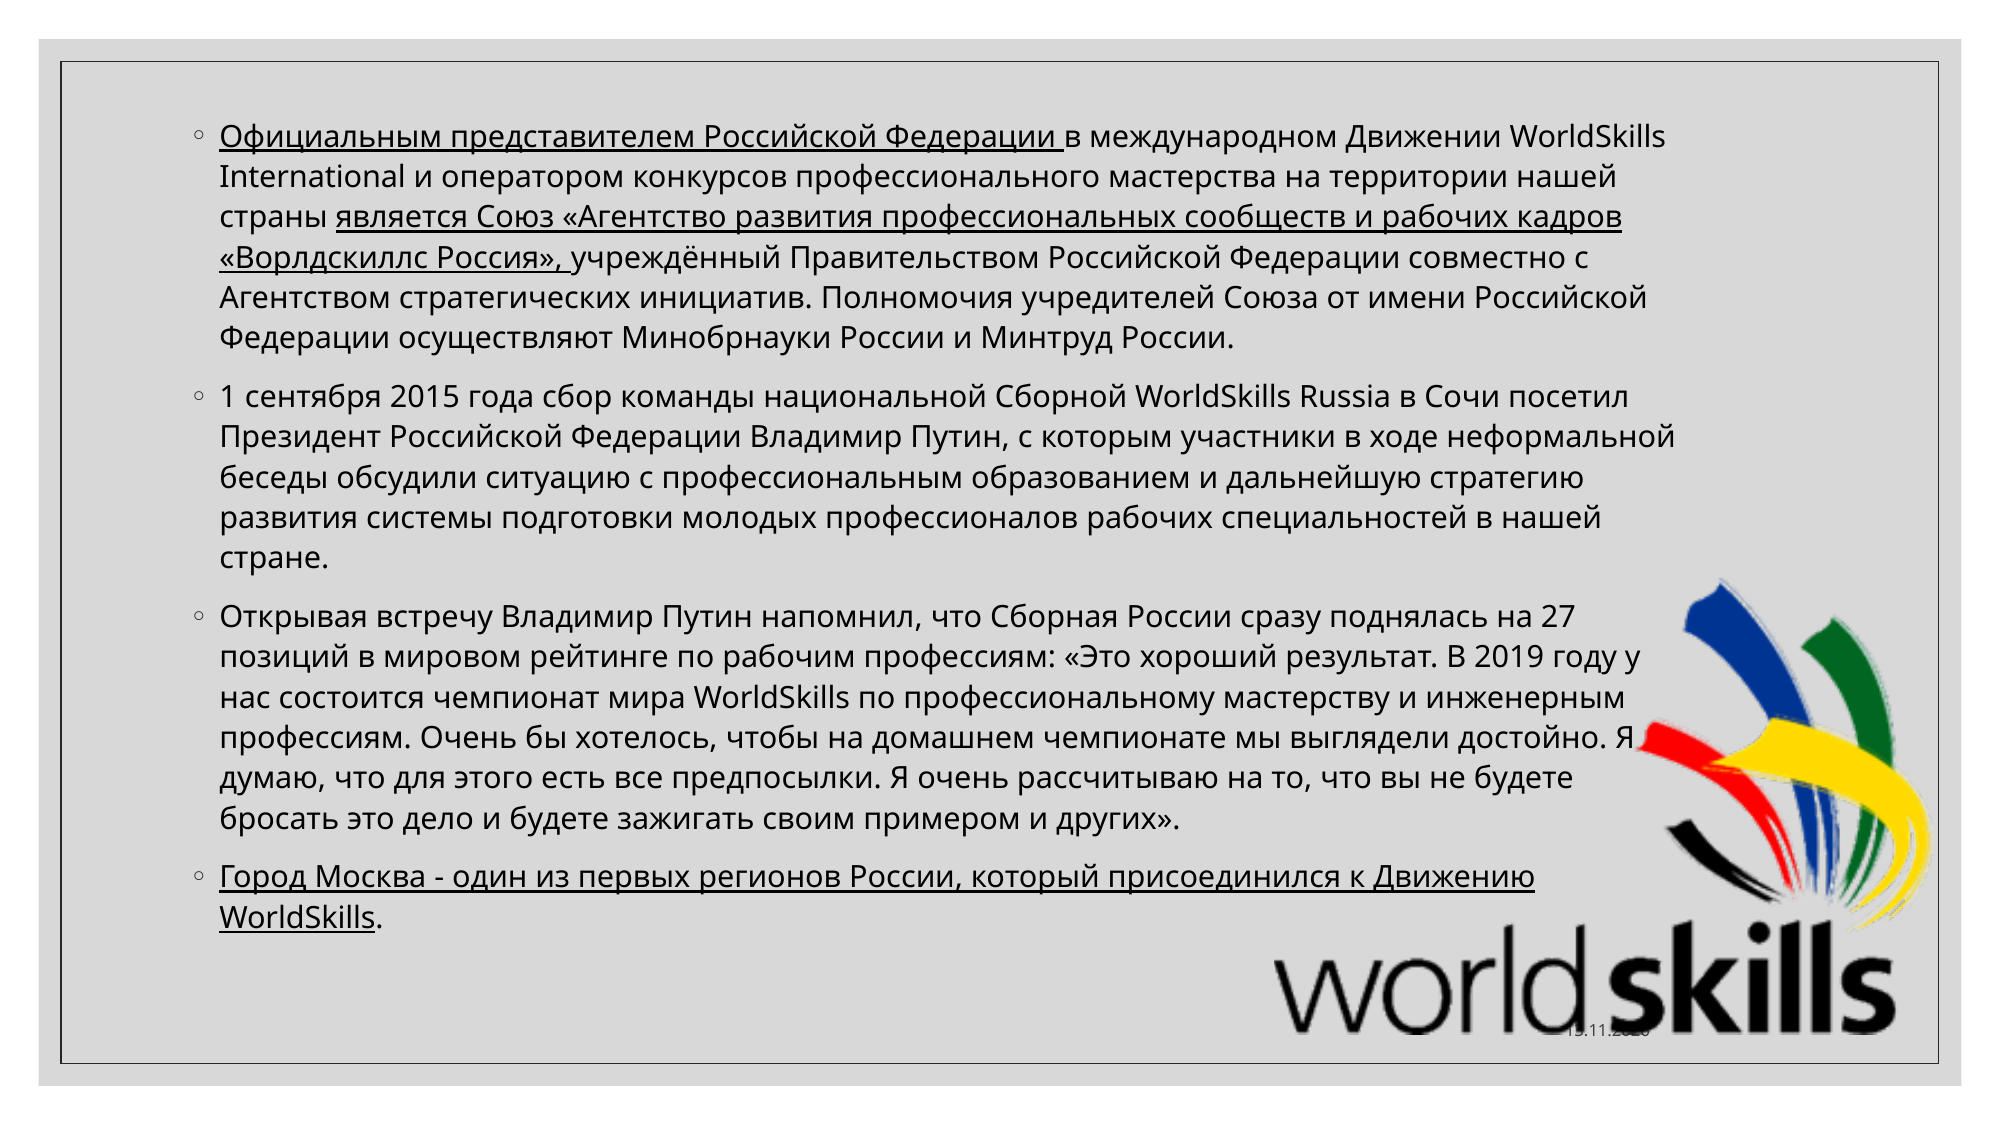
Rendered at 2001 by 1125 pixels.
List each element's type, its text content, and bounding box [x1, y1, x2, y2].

list Официальным представителем Российской Федерации в международном Движении WorldSkills International и оператором конкурсов профессионального мастерства на территории нашей страны является Союз «Агентство развития профессиональных сообществ и рабочих кадров «Ворлдскиллс Россия», учреждённый Правительством Российской Федерации совместно с Агентством стратегических инициатив. Полномочия учредителей Союза от имени Российской Федерации осуществляют Минобрнауки России и Минтруд России. 1 сентября 2015 года сбор команды национальной Сборной WorldSkills Russia в Сочи посетил Президент Российской Федерации Владимир Путин, с которым участники в ходе неформальной беседы обсудили ситуацию с профессиональным образованием и дальнейшую стратегию развития системы подготовки молодых профессионалов рабочих специальностей в нашей стране. Открывая встречу Владимир Путин напомнил, что Сборная России сразу поднялась на 27 позиций в мировом рейтинге по рабочим профессиям: «Это хороший результат. В 2019 году у нас состоится чемпионат мира WorldSkills по профессиональному мастерству и инженерным профессиям. Очень бы хотелось, чтобы на домашнем чемпионате мы выглядели достойно. Я думаю, что для этого есть все предпосылки. Я очень рассчитываю на то, что вы не будете бросать это дело и будете зажигать своим примером и других». Город Москва - один из первых регионов России, который присоединился к Движению WorldSkills. [174, 105, 1709, 977]
picture [1274, 577, 1934, 1035]
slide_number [1190, 990, 1665, 1050]
